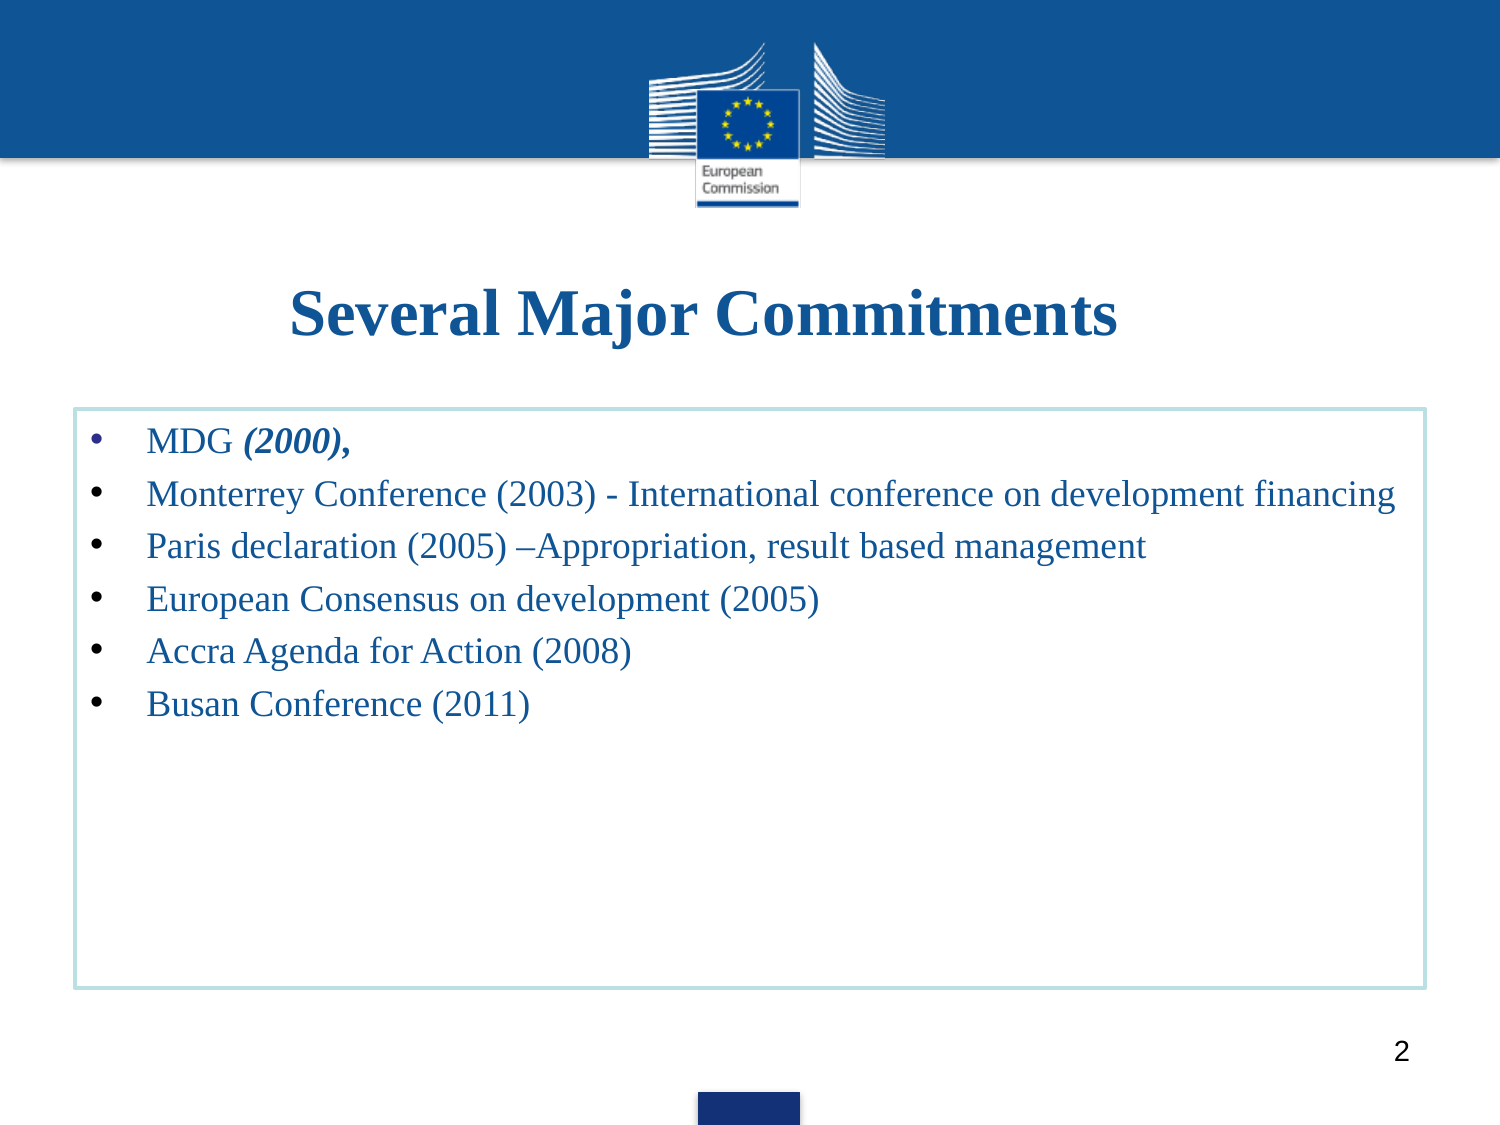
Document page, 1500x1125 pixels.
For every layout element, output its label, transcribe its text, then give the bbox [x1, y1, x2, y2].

slide_number 2 [1074, 1024, 1426, 1103]
list MDG (2000), Monterrey Conference (2003) - International conference on development financing Paris declaration (2005) –Appropriation, result based management European Consensus on development (2005) Accra Agenda for Action (2008) Busan Conference (2011) [73, 407, 1427, 990]
title Several Major Commitments [0, 231, 1350, 386]
picture [649, 42, 885, 208]
